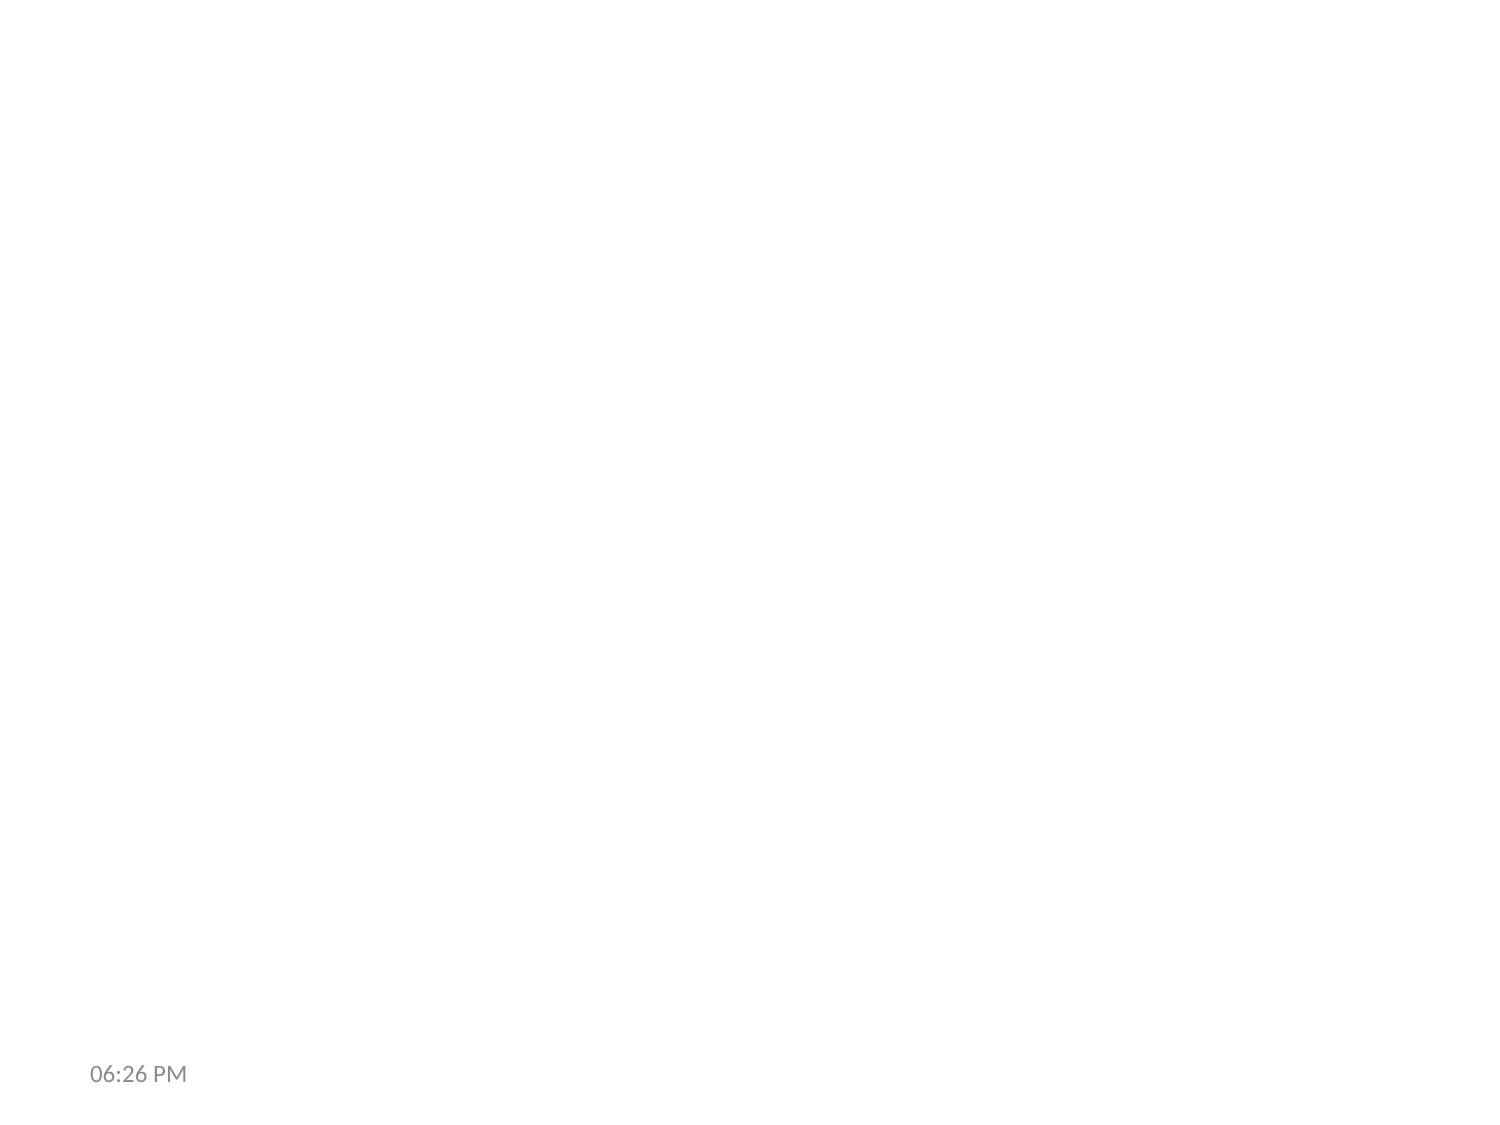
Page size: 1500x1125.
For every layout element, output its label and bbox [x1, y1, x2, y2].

slide_number [75, 1042, 425, 1103]
